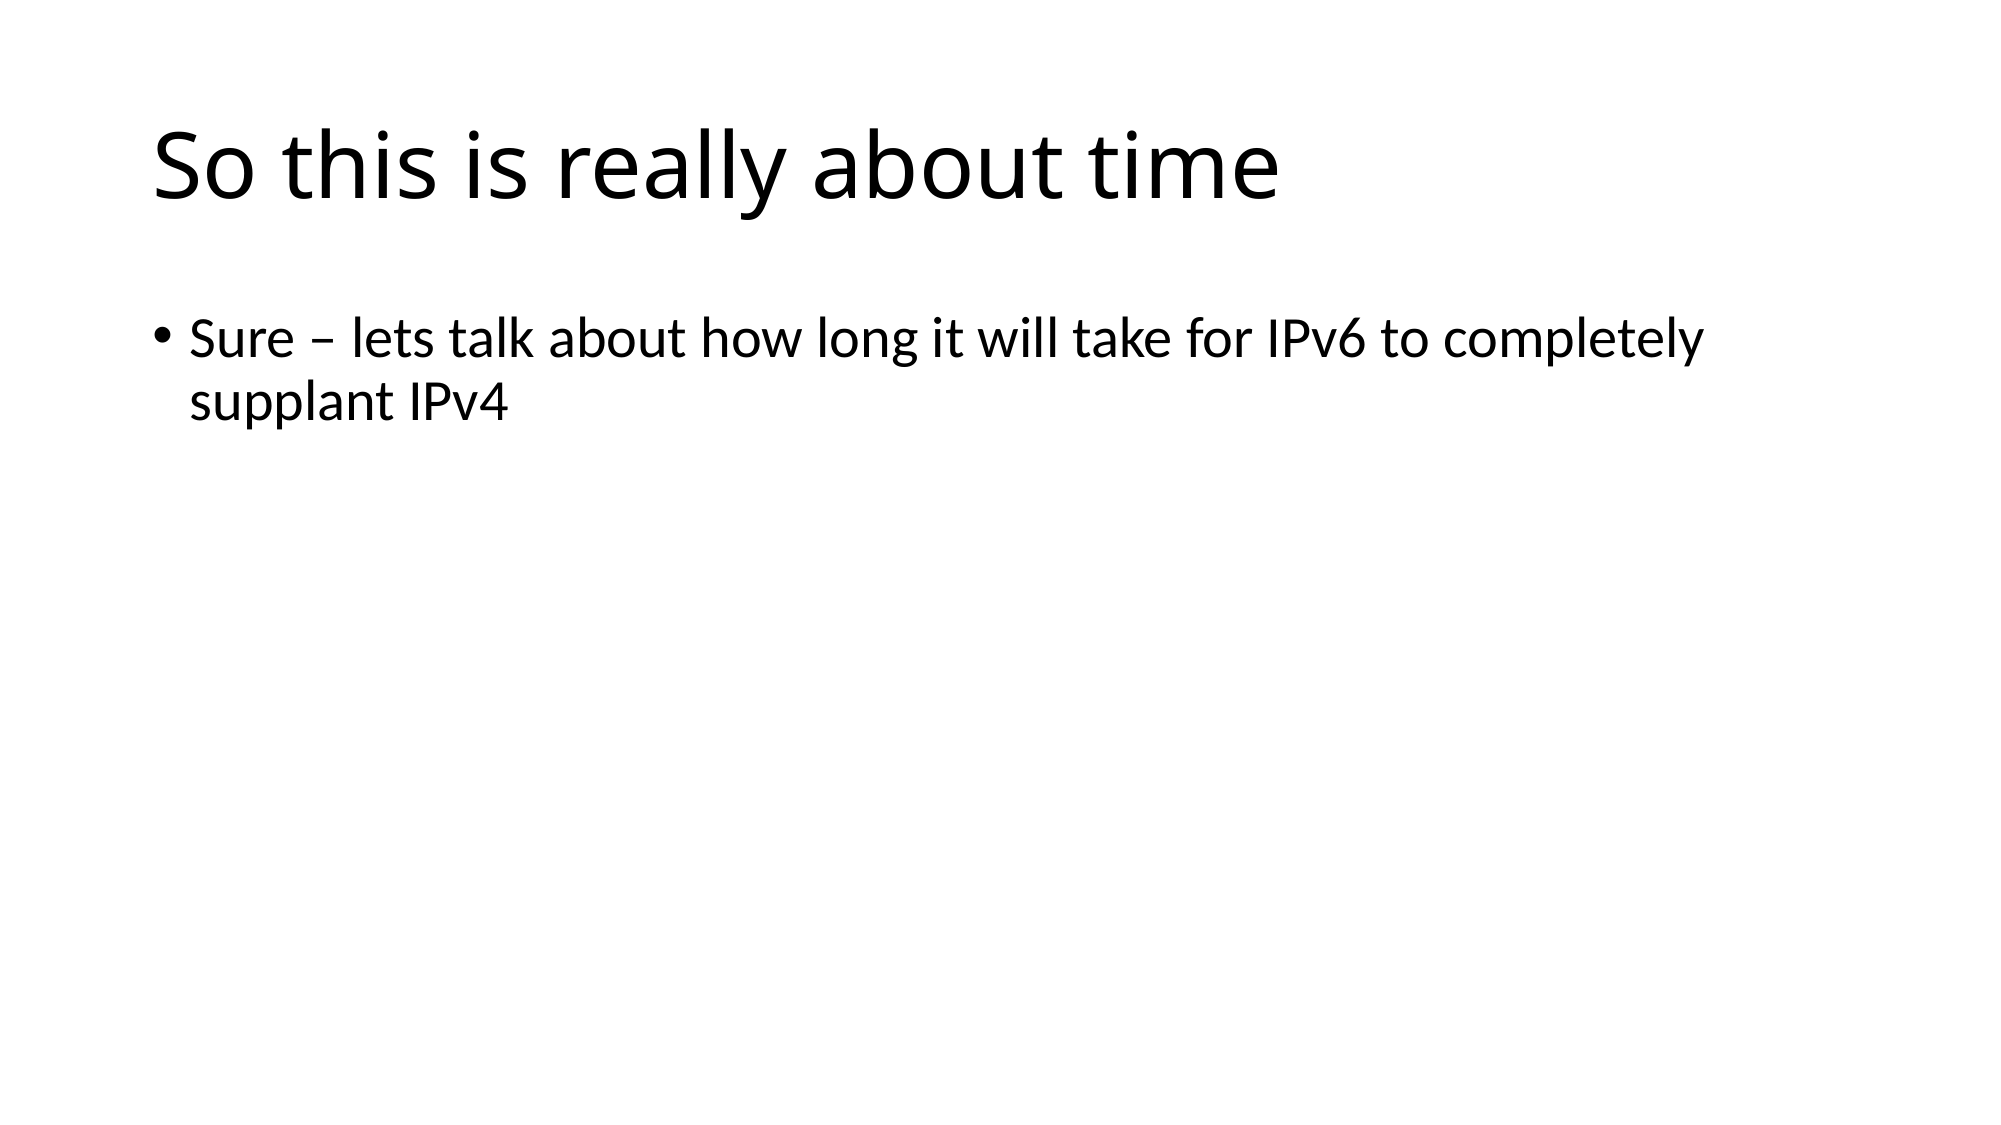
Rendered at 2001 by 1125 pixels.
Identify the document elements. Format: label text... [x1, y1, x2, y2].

list Sure – lets talk about how long it will take for IPv6 to completely supplant IPv4 [137, 299, 1863, 1014]
title So this is really about time [137, 59, 1863, 278]
